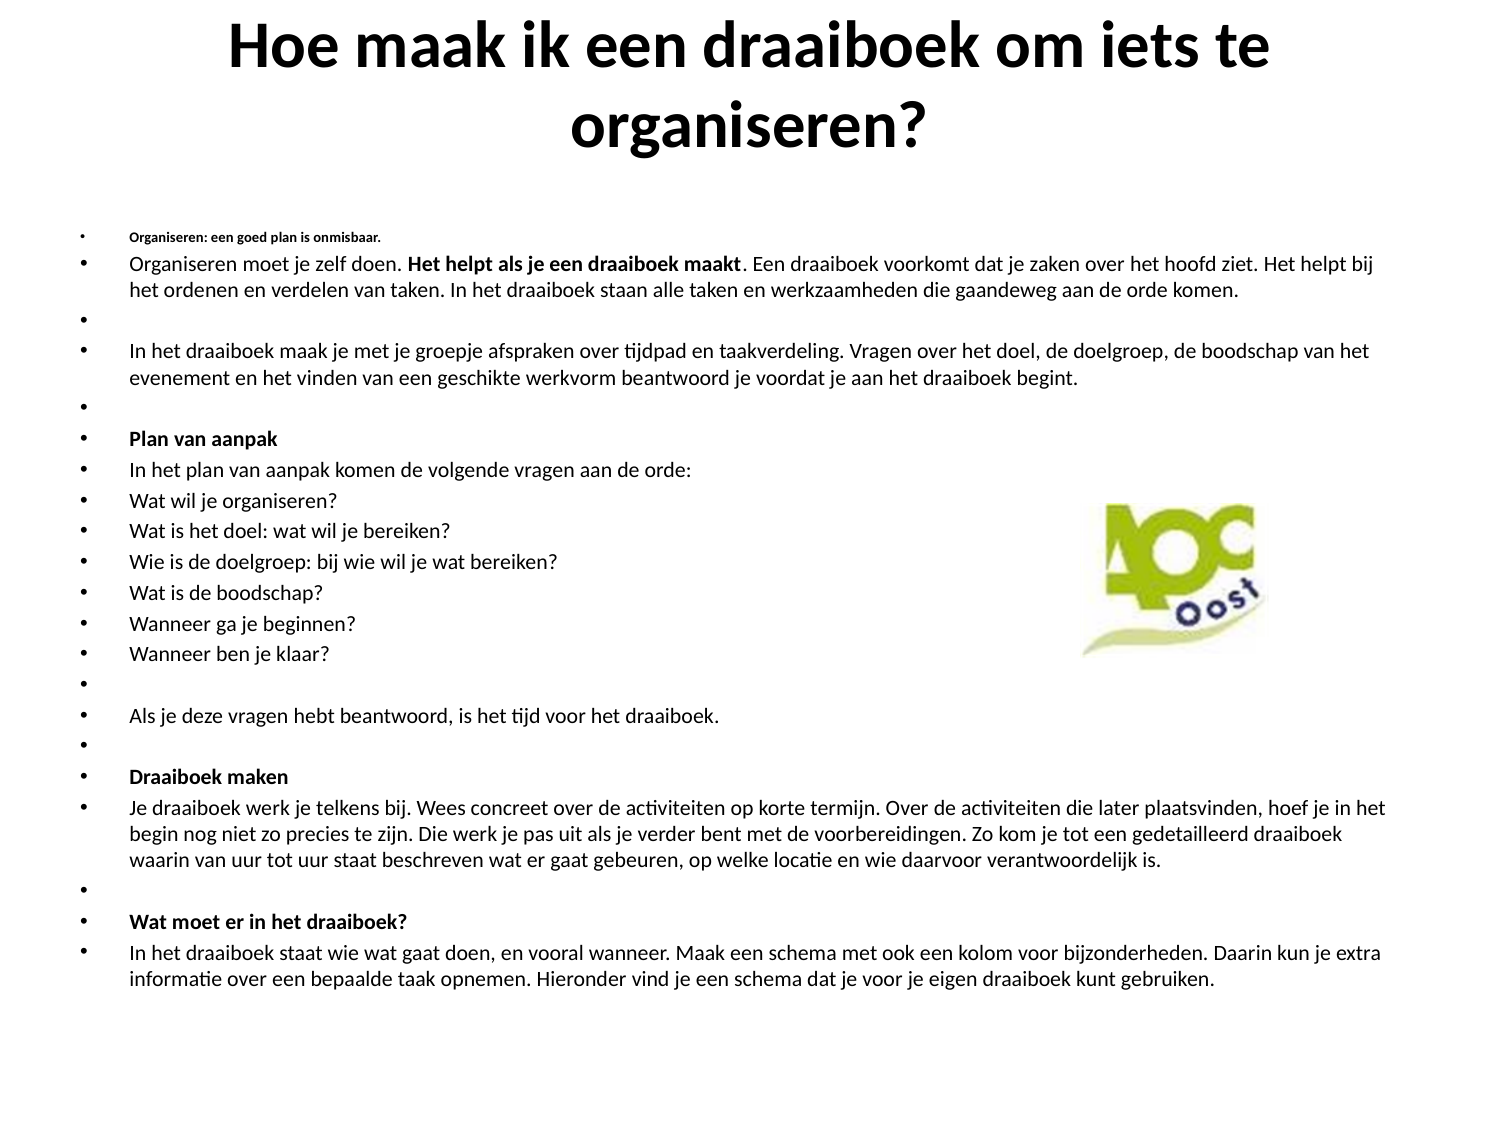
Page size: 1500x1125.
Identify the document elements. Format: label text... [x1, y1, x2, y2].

picture [1080, 503, 1270, 660]
list Organiseren: een goed plan is onmisbaar. Organiseren moet je zelf doen. Het helpt als je een draaiboek maakt. Een draaiboek voorkomt dat je zaken over het hoofd ziet. Het helpt bij het ordenen en verdelen van taken. In het draaiboek staan alle taken en werkzaamheden die gaandeweg aan de orde komen. In het draaiboek maak je met je groepje afspraken over tijdpad en taakverdeling. Vragen over het doel, de doelgroep, de boodschap van het evenement en het vinden van een geschikte werkvorm beantwoord je voordat je aan het draaiboek begint. Plan van aanpak In het plan van aanpak komen de volgende vragen aan de orde: Wat wil je organiseren? Wat is het doel: wat wil je bereiken? Wie is de doelgroep: bij wie wil je wat bereiken? Wat is de boodschap? Wanneer ga je beginnen? Wanneer ben je klaar? Als je deze vragen hebt beantwoord, is het tijd voor het draaiboek. Draaiboek maken Je draaiboek werk je telkens bij. Wees concreet over de activiteiten op korte termijn. Over de activiteiten die later plaatsvinden, hoef je in het begin nog niet zo precies te zijn. Die werk je pas uit als je verder bent met de voorbereidingen. Zo kom je tot een gedetailleerd draaiboek waarin van uur tot uur staat beschreven wat er gaat gebeuren, op welke locatie en wie daarvoor verantwoordelijk is. Wat moet er in het draaiboek? In het draaiboek staat wie wat gaat doen, en vooral wanneer. Maak een schema met ook een kolom voor bijzonderheden. Daarin kun je extra informatie over een bepaalde taak opnemen. Hieronder vind je een schema dat je voor je eigen draaiboek kunt gebruiken. [64, 219, 1415, 1083]
title Hoe maak ik een draaiboek om iets te organiseren? [41, 30, 1459, 291]
